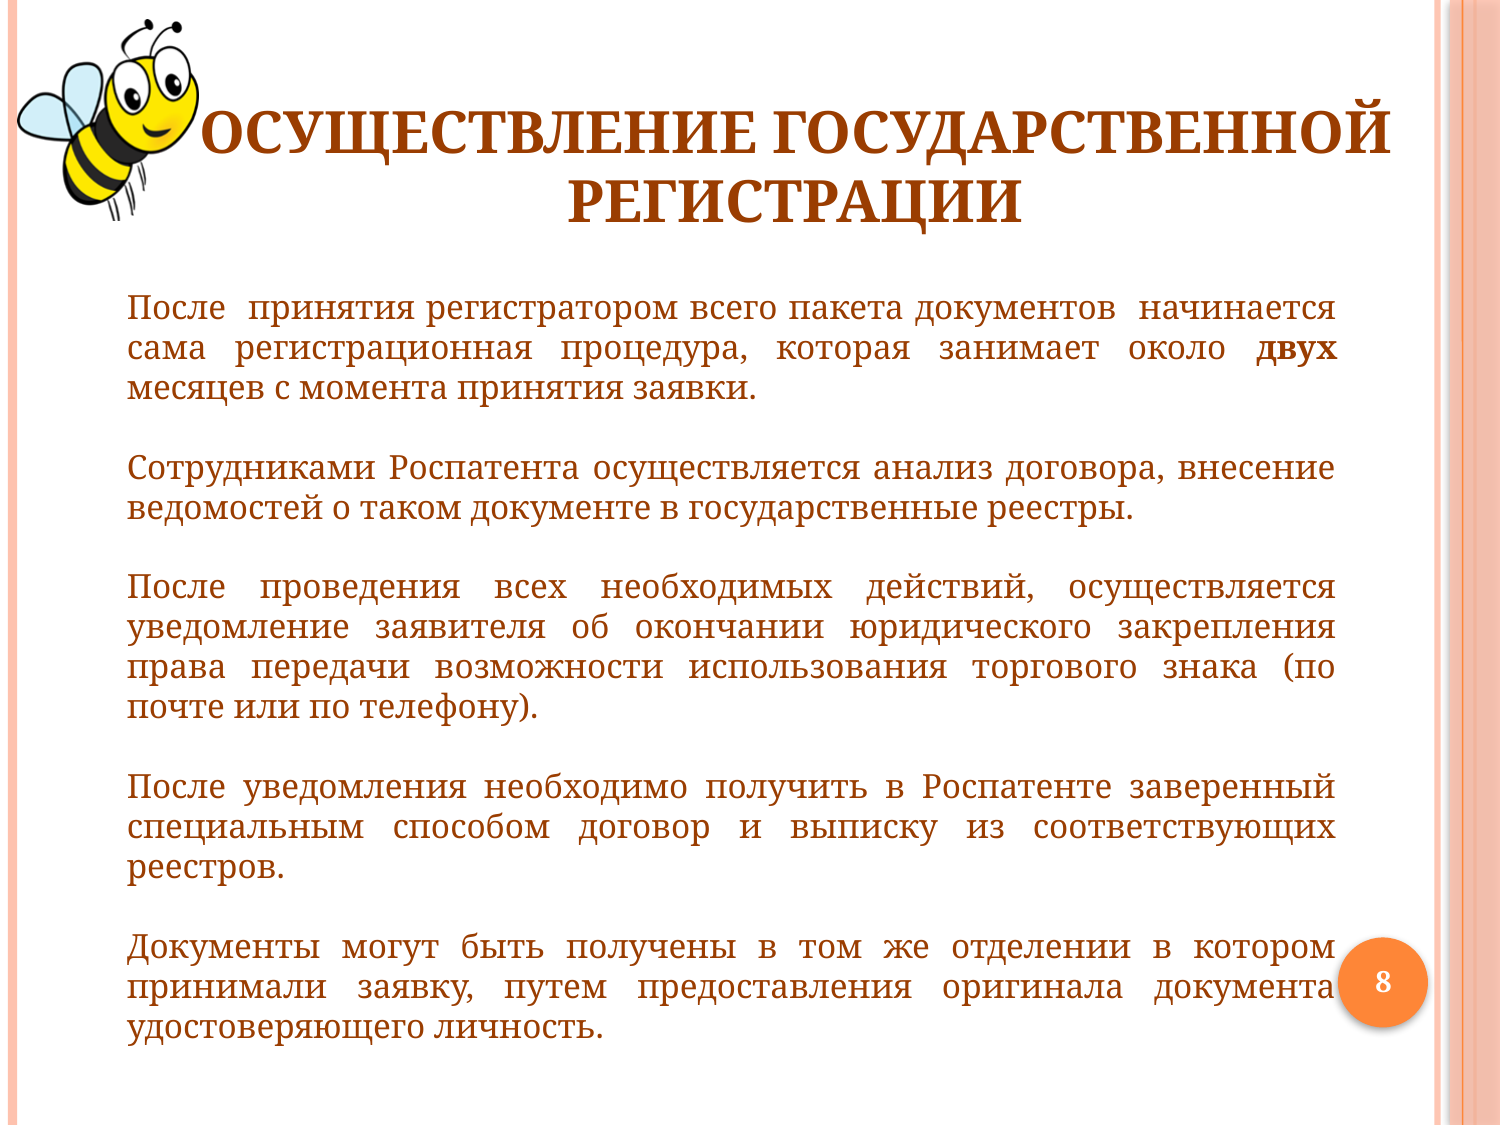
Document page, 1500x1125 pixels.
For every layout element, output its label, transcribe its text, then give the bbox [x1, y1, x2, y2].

slide_number 8 [1333, 940, 1434, 1027]
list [17, 18, 200, 221]
text_box После принятия регистратором всего пакета документов начинается сама регистрационная процедура, которая занимает около двух месяцев с момента принятия заявки. Сотрудниками Роспатента осуществляется анализ договора, внесение ведомостей о таком документе в государственные реестры. После проведения всех необходимых действий, осуществляется уведомление заявителя об окончании юридического закрепления права передачи возможности использования торгового знака (по почте или по телефону). После уведомления необходимо получить в Роспатенте заверенный специальным способом договор и выписку из соответствующих реестров. Документы могут быть получены в том же отделении в котором принимали заявку, путем предоставления оригинала документа удостоверяющего личность. [112, 278, 1353, 1053]
title Осуществление государственной регистрации [183, 54, 1408, 243]
